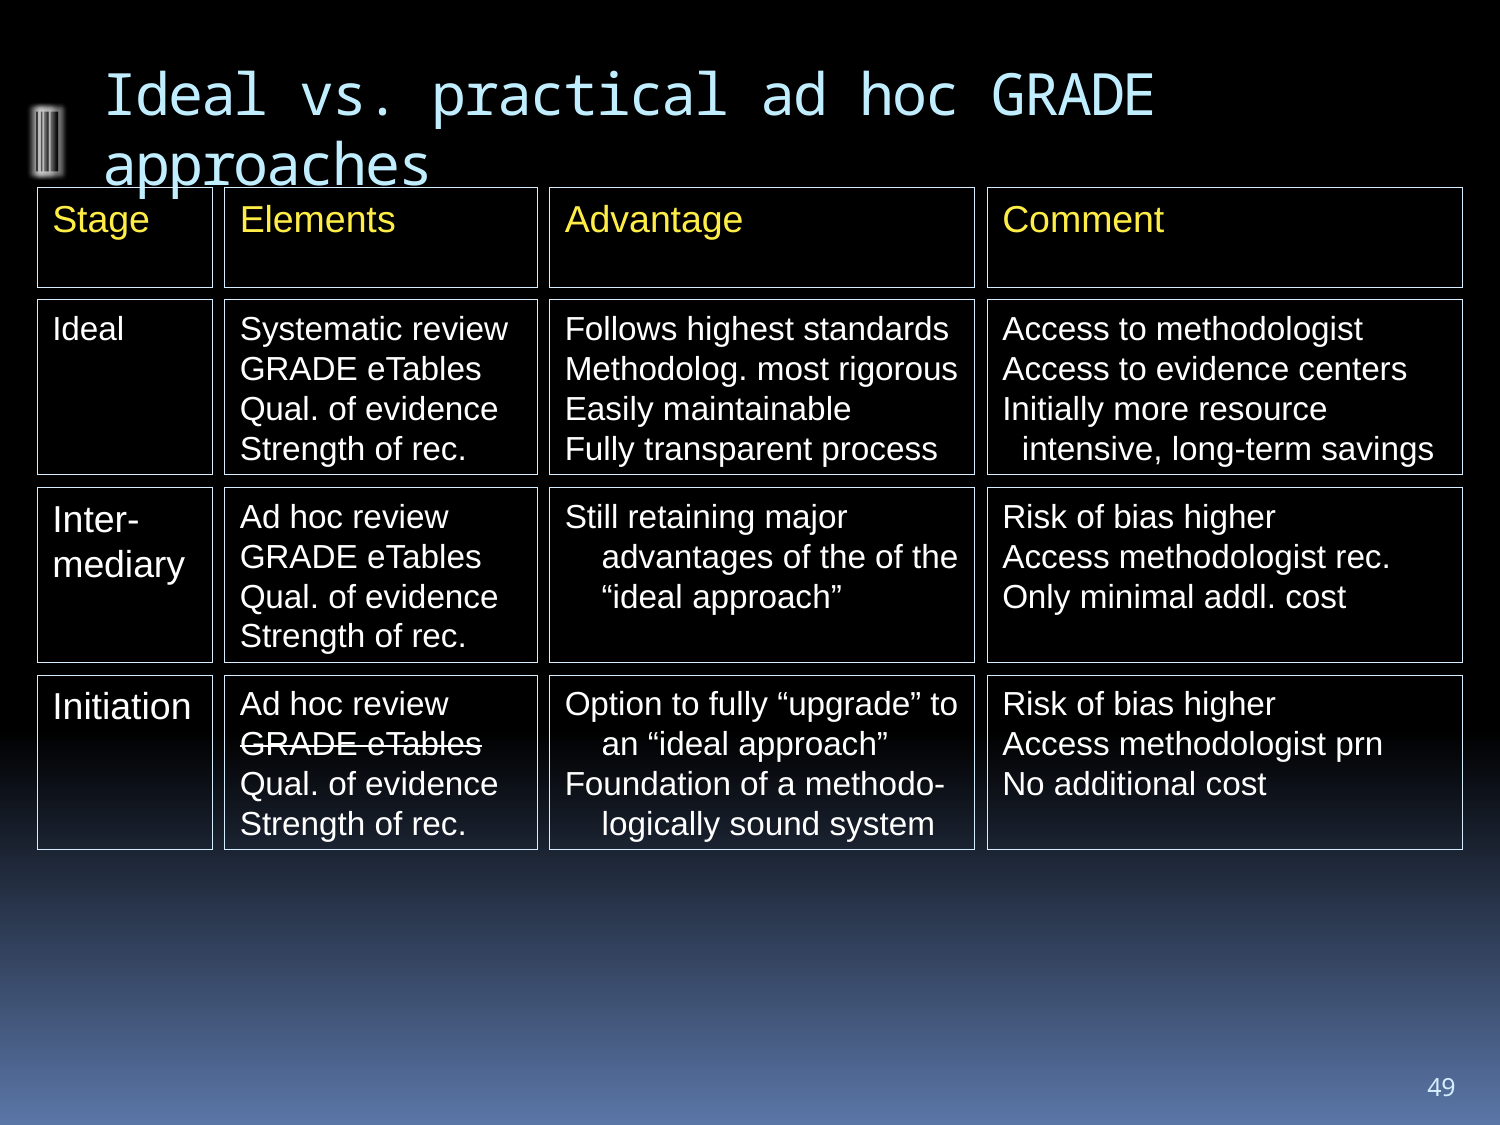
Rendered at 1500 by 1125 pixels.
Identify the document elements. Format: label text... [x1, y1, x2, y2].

slide_number 49 [1412, 1052, 1488, 1113]
title Ideal vs. practical ad hoc GRADE approaches [87, 50, 1438, 141]
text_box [36, 186, 1463, 851]
